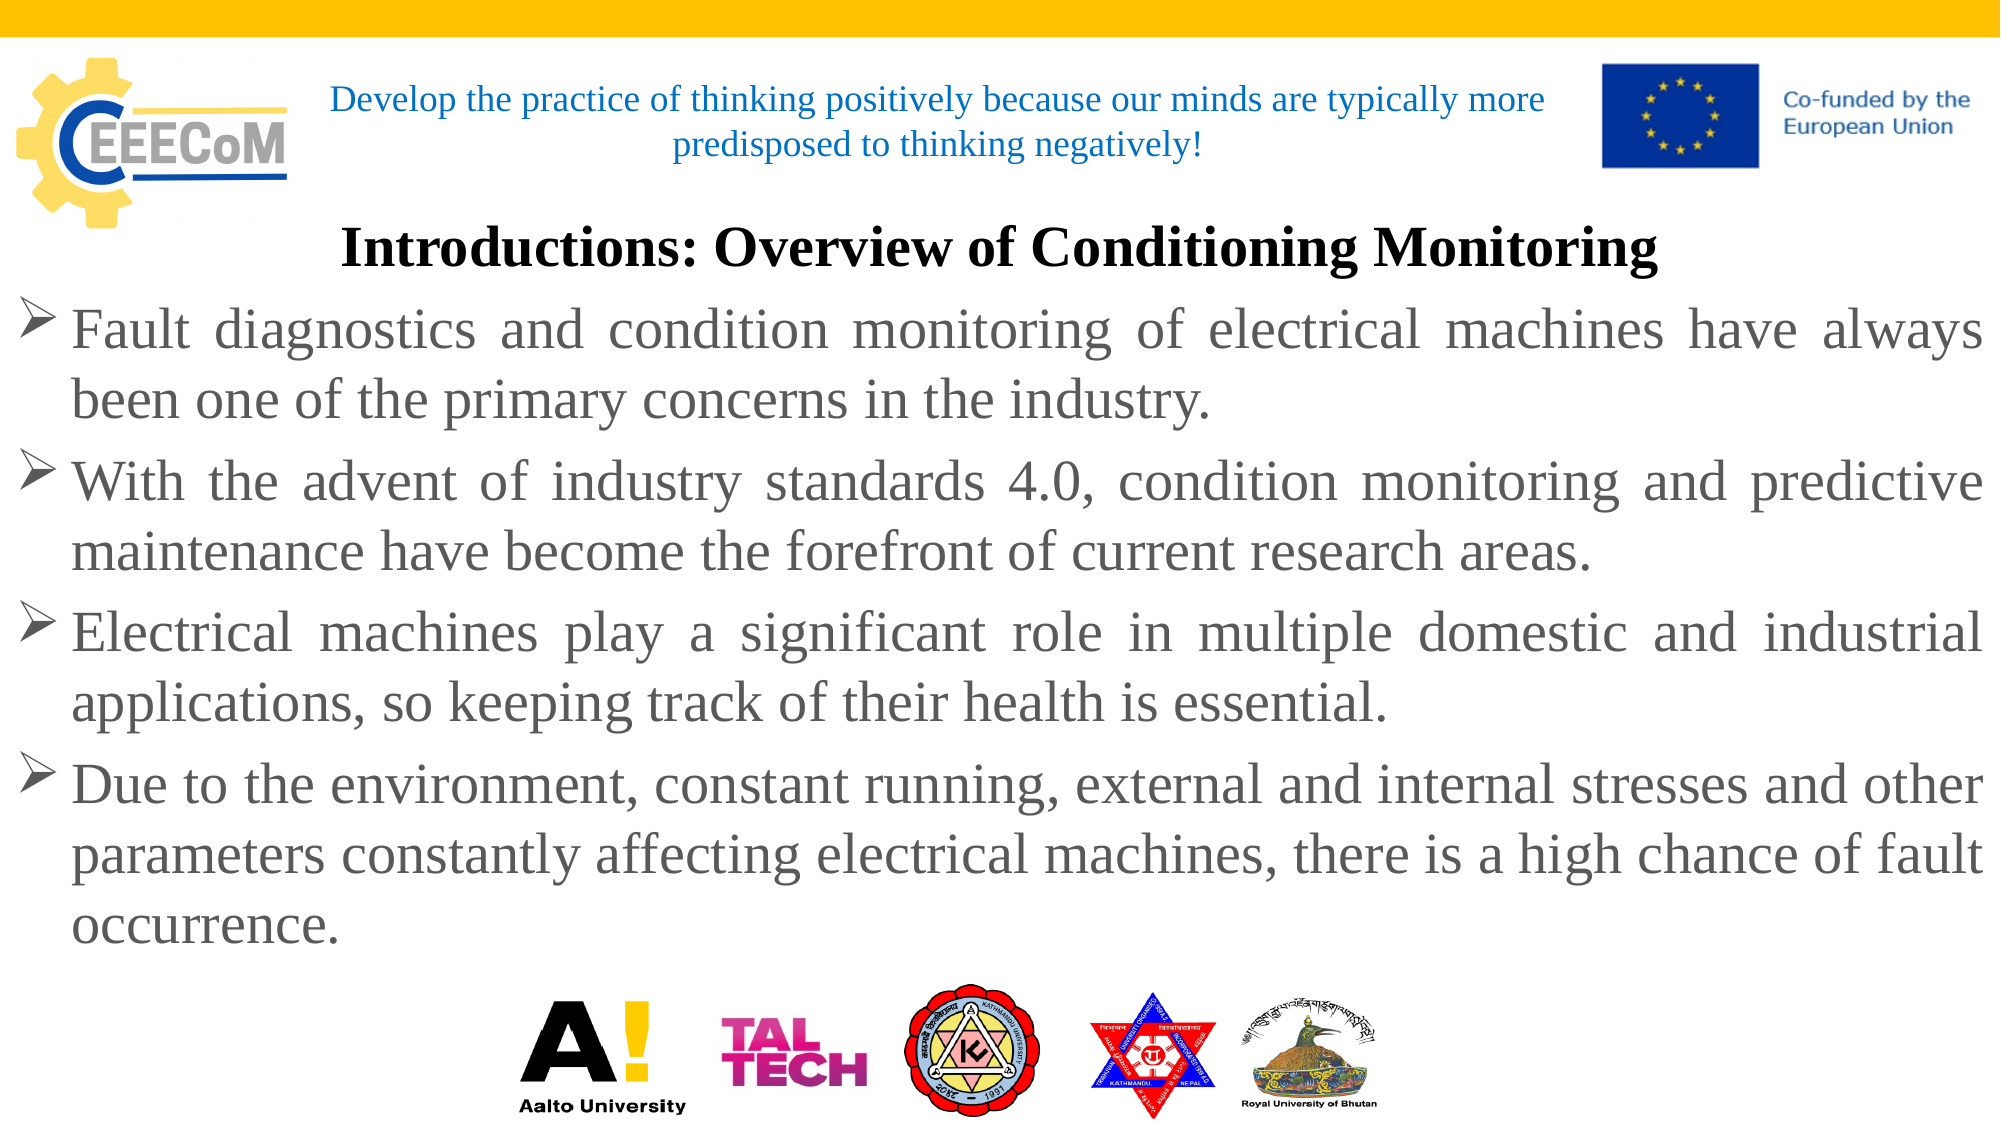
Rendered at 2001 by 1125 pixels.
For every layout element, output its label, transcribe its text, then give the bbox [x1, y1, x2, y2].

picture [512, 984, 1382, 1125]
picture [1595, 46, 2000, 181]
title Develop the practice of thinking positively because our minds are typically more predisposed to thinking negatively! [312, 37, 1565, 201]
picture [11, 50, 299, 201]
list Introductions: Overview of Conditioning Monitoring Fault diagnostics and condition monitoring of electrical machines have always been one of the primary concerns in the industry. With the advent of industry standards 4.0, condition monitoring and predictive maintenance have become the forefront of current research areas. Electrical machines play a significant role in multiple domestic and industrial applications, so keeping track of their health is essential. Due to the environment, constant running, external and internal stresses and other parameters constantly affecting electrical machines, there is a high chance of fault occurrence. [0, 201, 2000, 975]
